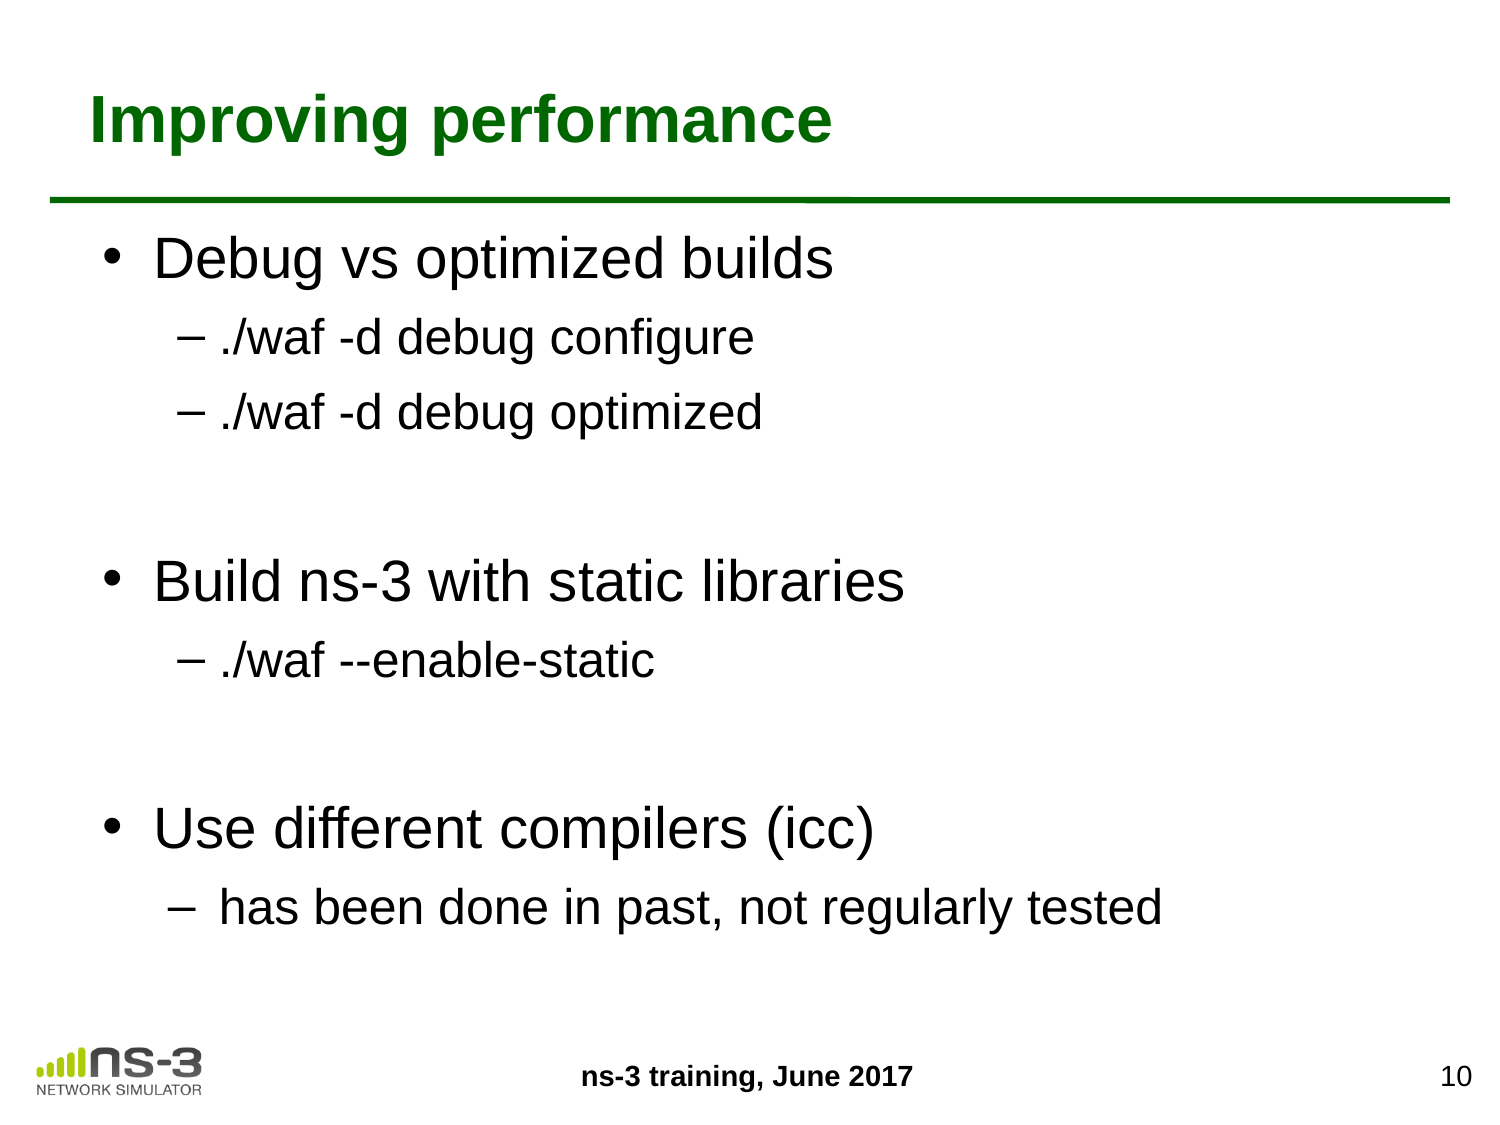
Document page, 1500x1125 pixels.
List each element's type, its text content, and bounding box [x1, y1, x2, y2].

slide_number 10 [1142, 1049, 1488, 1125]
list Debug vs optimized builds ./waf -d debug configure ./waf -d debug optimized Build ns-3 with static libraries ./waf --enable-static Use different compilers (icc) has been done in past, not regularly tested [87, 212, 1434, 1013]
footer ns-3 training, June 2017 [512, 1049, 983, 1125]
picture [24, 1017, 213, 1125]
title Improving performance [74, 44, 1421, 187]
